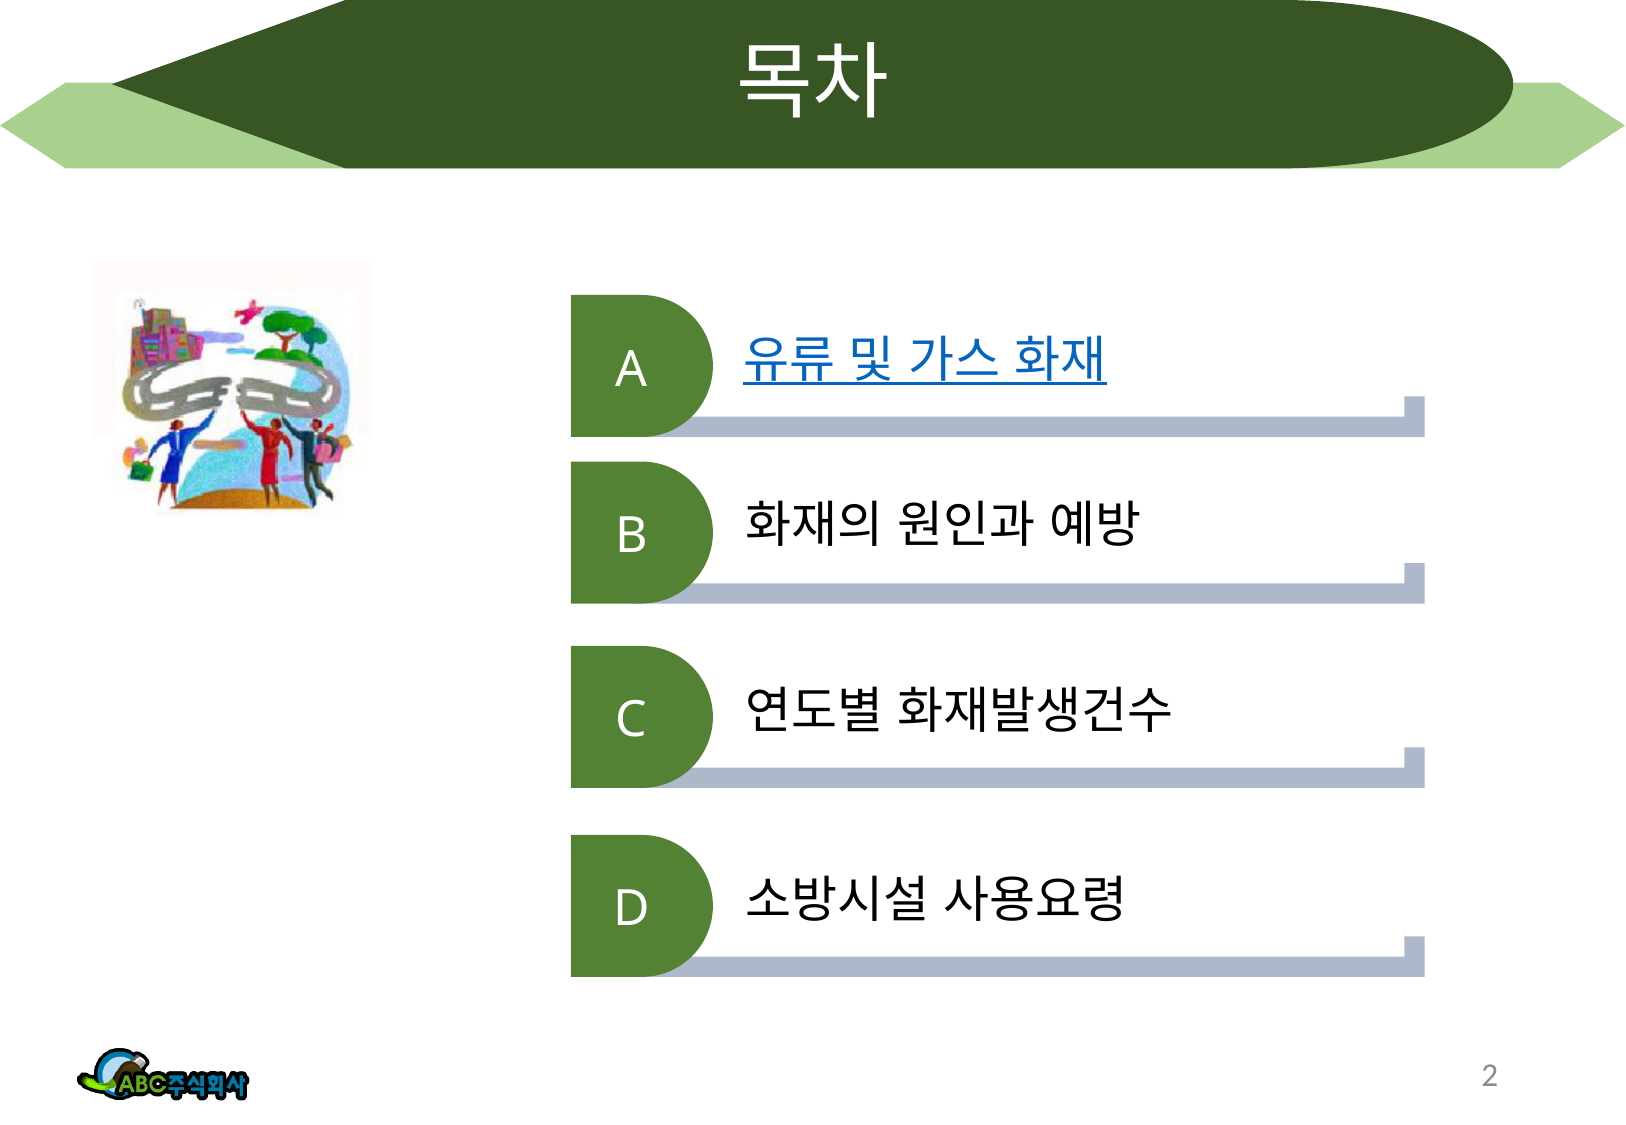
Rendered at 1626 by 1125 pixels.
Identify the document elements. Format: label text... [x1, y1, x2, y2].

picture [92, 262, 373, 517]
picture [69, 1042, 254, 1104]
text_box D [569, 833, 708, 978]
text_box [654, 746, 1426, 789]
text_box [654, 395, 1426, 438]
slide_number 2 [1147, 1042, 1514, 1103]
text_box [651, 562, 1426, 605]
text_box 연도별 화재발생건수 [705, 671, 1425, 747]
text_box [654, 935, 1426, 978]
text_box 유류 및 가스 화재 [705, 320, 1425, 408]
text_box B [569, 460, 709, 605]
text_box A [569, 293, 705, 438]
text_box C [569, 644, 708, 789]
text_box 화재의 원인과 예방 [705, 485, 1425, 561]
title 목차 [0, 0, 1625, 169]
text_box 소방시설 사용요령 [705, 860, 1425, 936]
